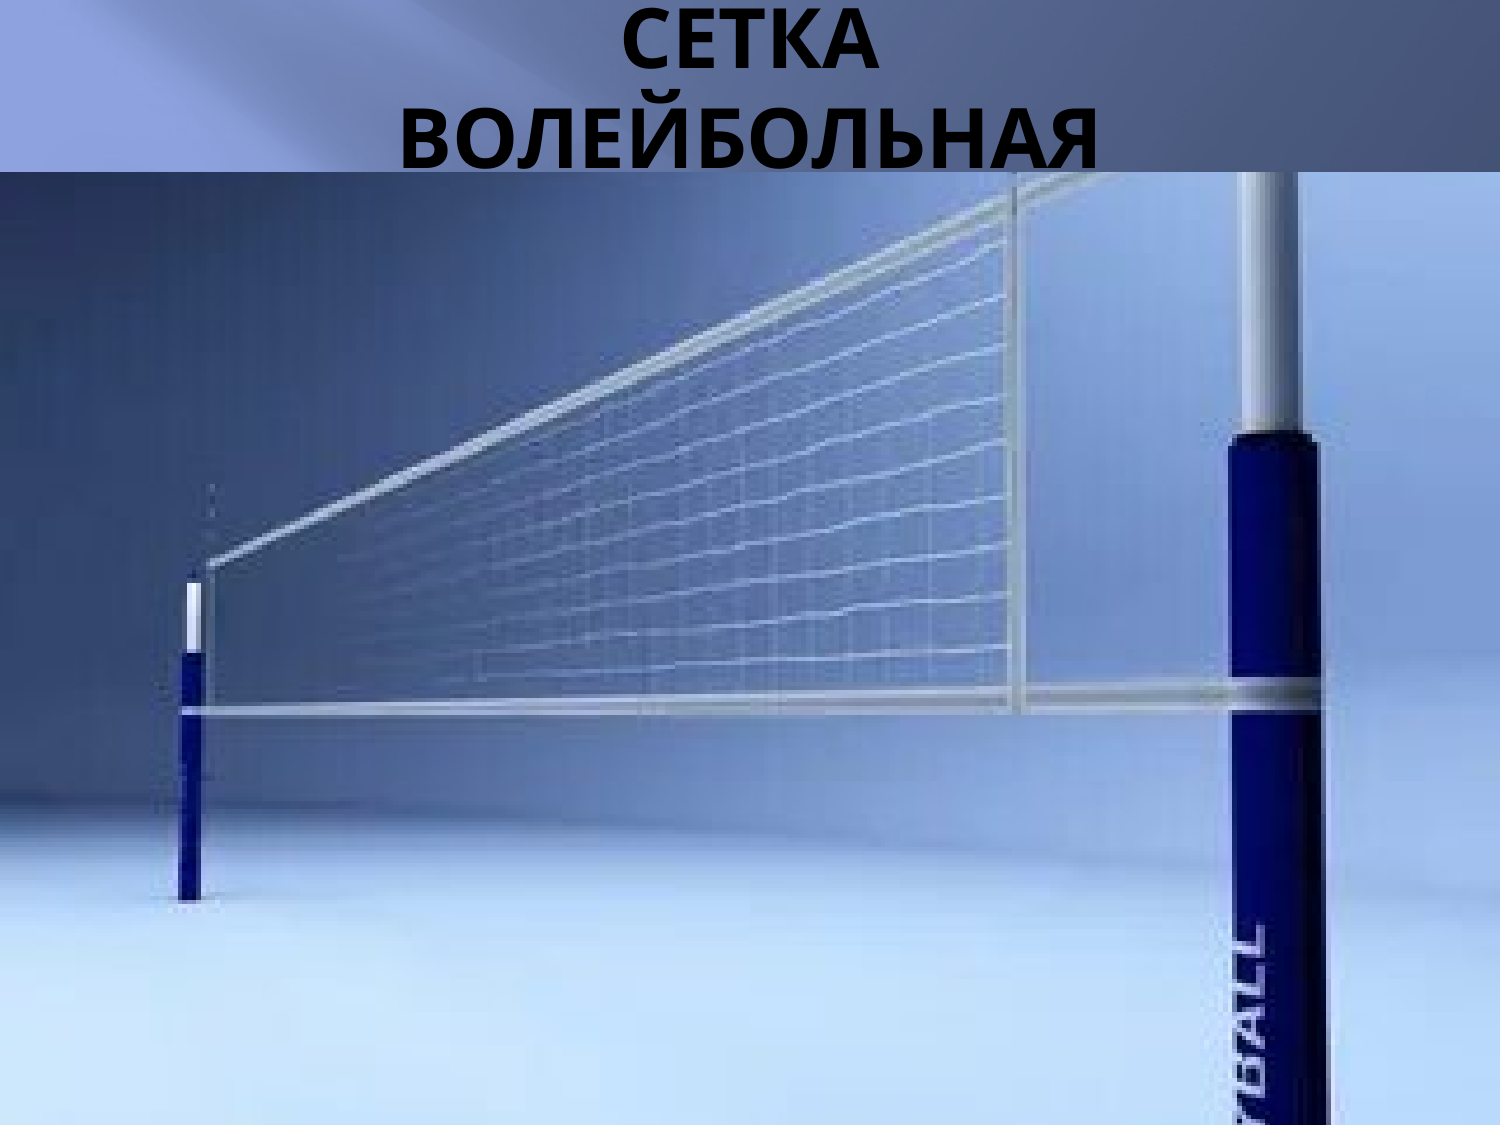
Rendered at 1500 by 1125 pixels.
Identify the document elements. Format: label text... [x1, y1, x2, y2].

title СЕТКА ВОЛЕЙБОЛЬНАЯ [300, 99, 1200, 172]
picture [0, 172, 1500, 1125]
